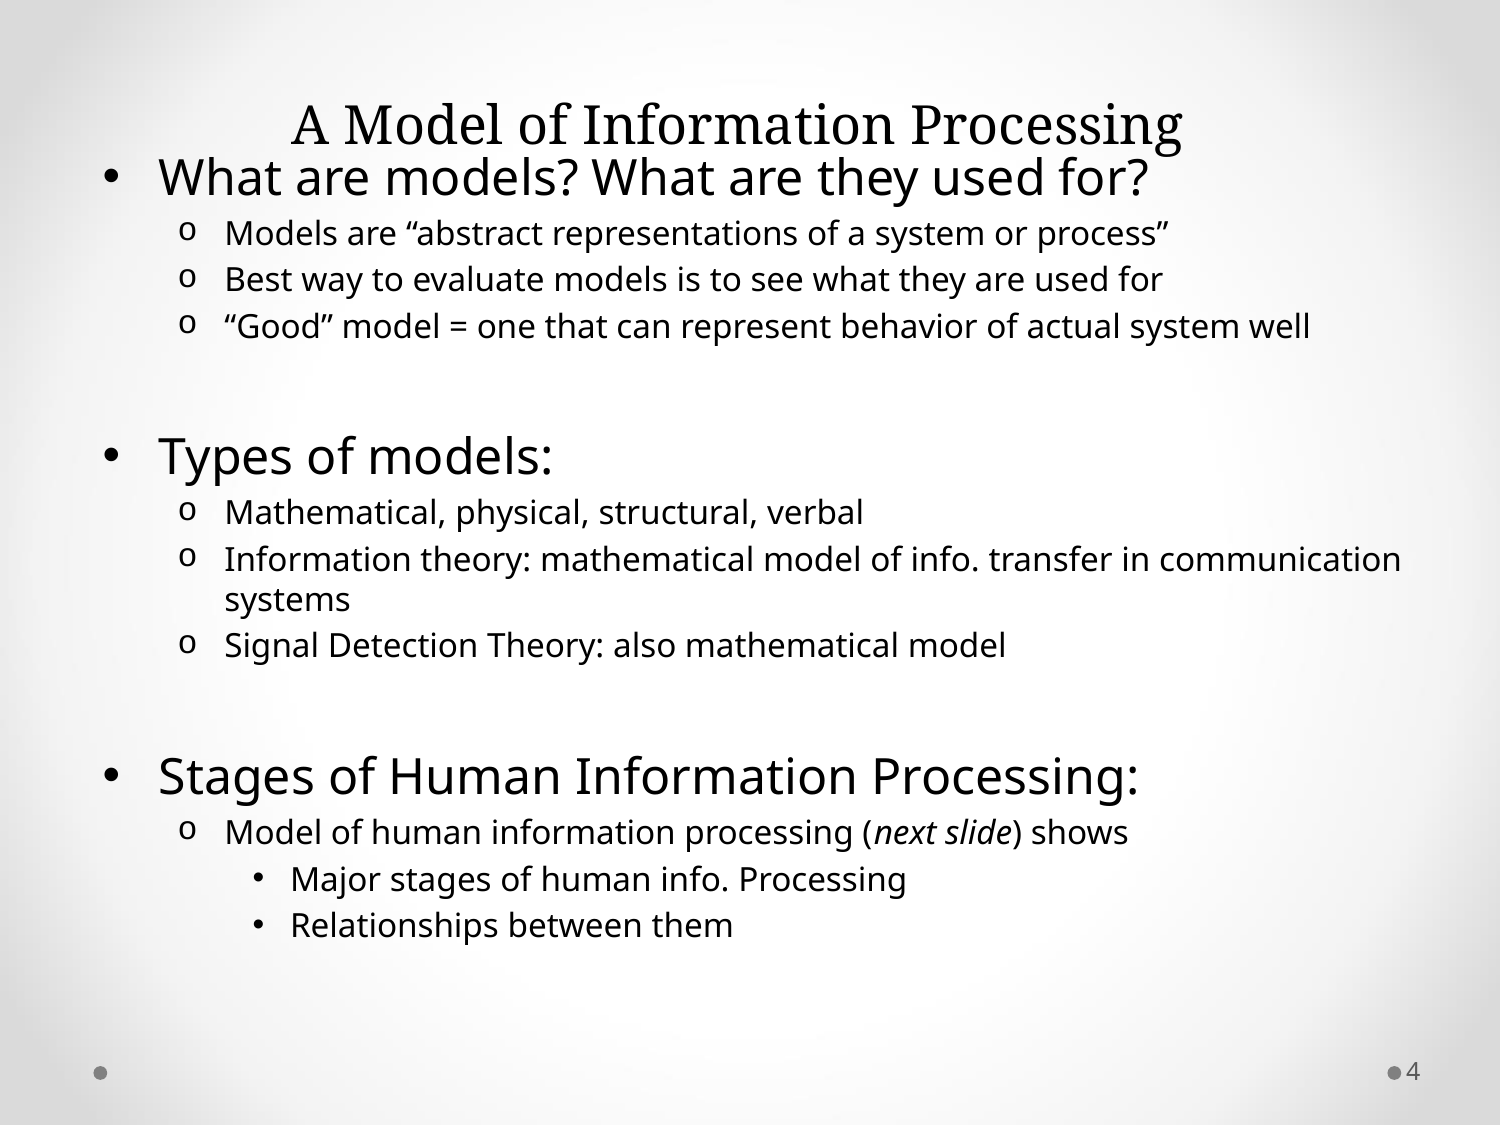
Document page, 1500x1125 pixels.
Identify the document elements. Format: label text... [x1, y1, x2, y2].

picture [0, 1, 1500, 1125]
title A Model of Information Processing [62, 62, 1413, 163]
list What are models? What are they used for? Models are “abstract representations of a system or process” Best way to evaluate models is to see what they are used for “Good” model = one that can represent behavior of actual system well Types of models: Mathematical, physical, structural, verbal Information theory: mathematical model of info. transfer in communication systems Signal Detection Theory: also mathematical model Stages of Human Information Processing: Model of human information processing (next slide) shows Major stages of human info. Processing Relationships between them [87, 137, 1438, 1113]
slide_number 4 [1401, 1042, 1494, 1103]
